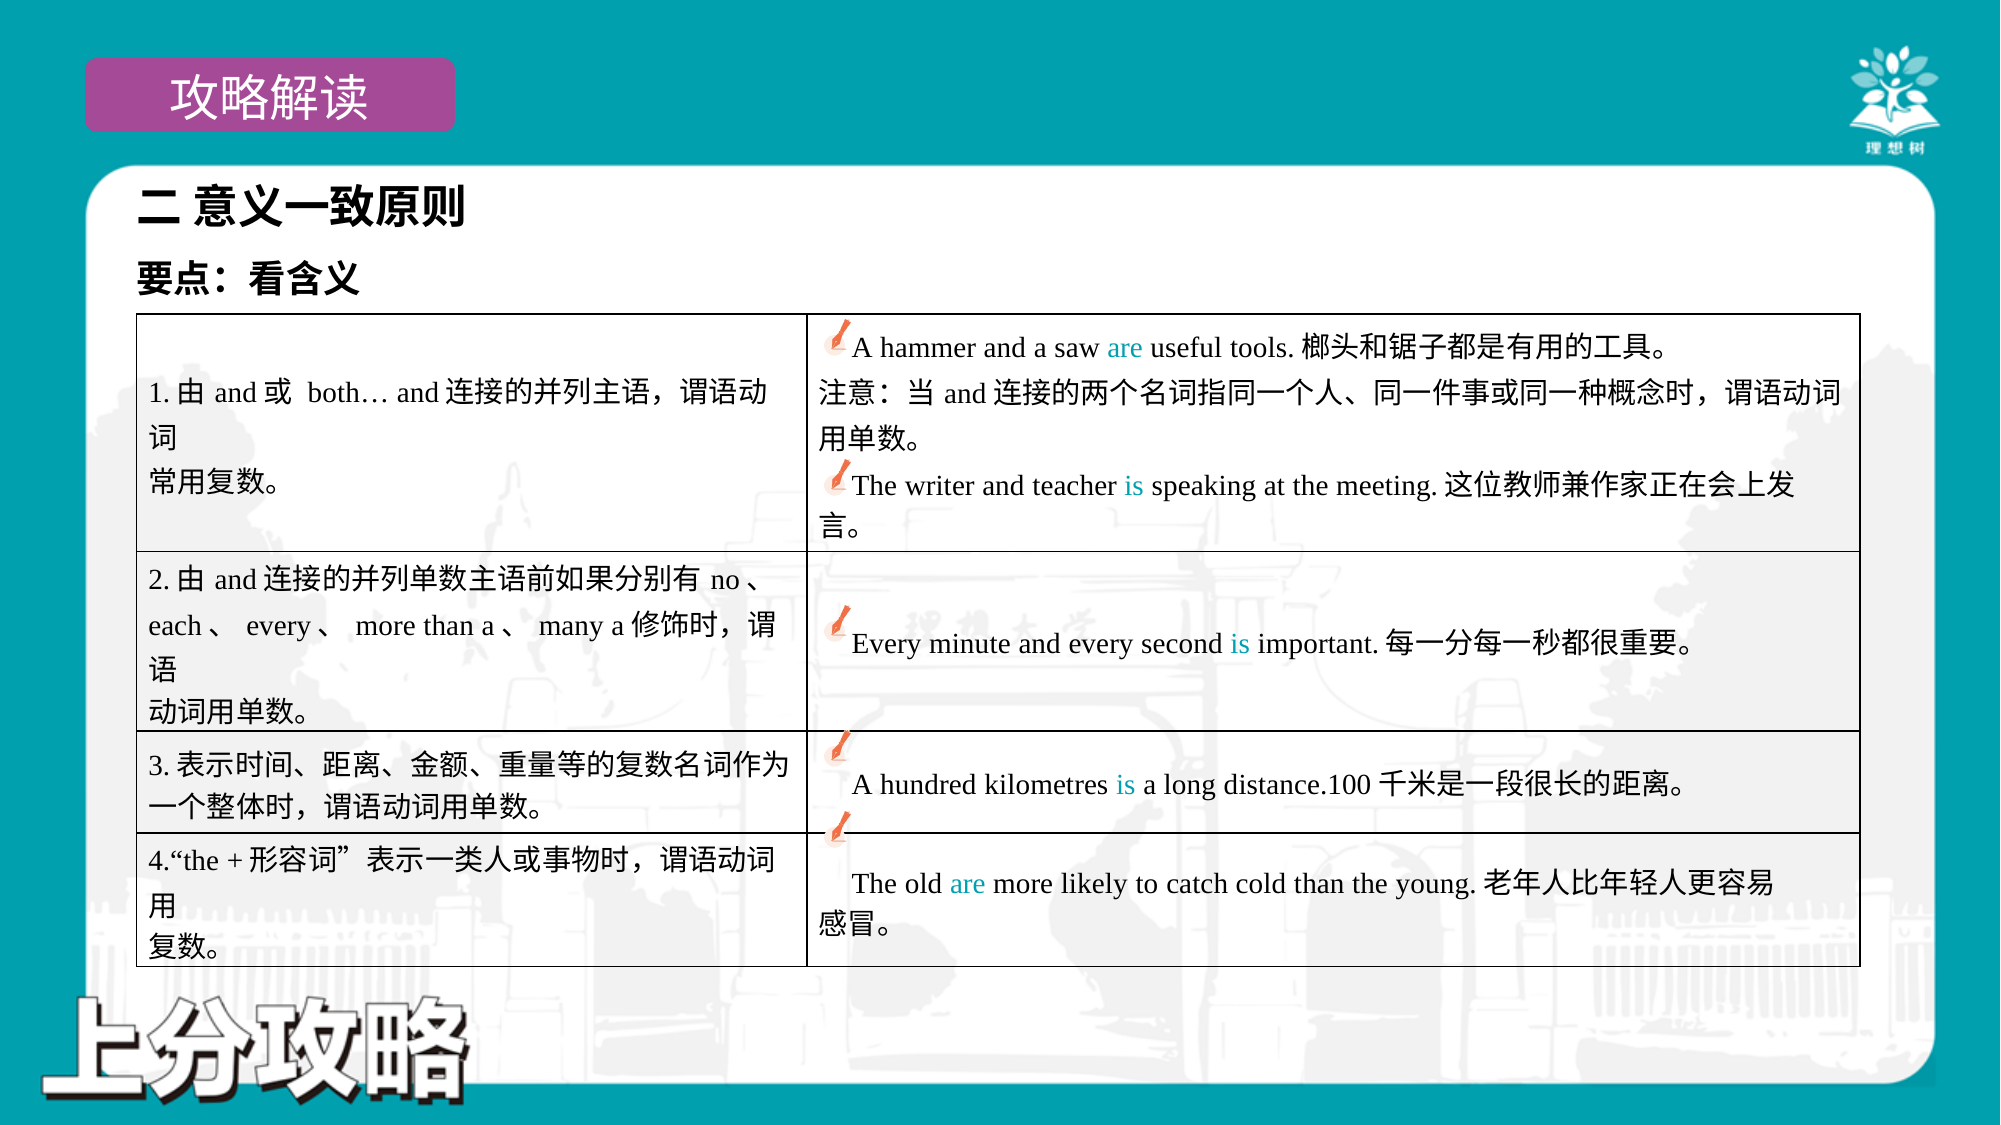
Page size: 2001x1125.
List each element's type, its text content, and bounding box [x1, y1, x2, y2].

table_cell ____The old are more likely to catch cold than the young.老年人比年轻人更容易 感冒。 [808, 834, 1859, 966]
table_cell 3.表示时间、距离、金额、重量等的复数名词作为 一个整体时，谓语动词用单数。 [137, 732, 806, 832]
table_header 1.由and或 both… and连接的并列主语，谓语动词 常用复数。 [137, 315, 806, 551]
text_box 二 意义一致原则 [136, 176, 1865, 232]
table_cell ____Every minute and every second is important.每一分每一秒都很重要。 [808, 552, 1859, 730]
table_cell ____A hundred kilometres is a long distance.100千米是一段很长的距离。 [808, 732, 1859, 832]
table_cell 2.由and连接的并列单数主语前如果分别有no、 each、every、more than a、many a修饰时，谓语 动词用单数。 [137, 552, 806, 730]
picture [0, 0, 2000, 1125]
text_box 要点：看含义#1 [136, 233, 1865, 293]
table_header ____A hammer and a saw are useful tools.榔头和锯子都是有用的工具。 注意：当and连接的两个名词指同一个人、同一件事或同一种概念时，谓语动词 用单数。 ____The writer and teacher is speaking at the meeting.这位教师兼作家正在会上发 言。 [808, 315, 1859, 551]
table_cell 4.“the +形容词”表示一类人或事物时，谓语动词用 复数。 [137, 834, 806, 966]
